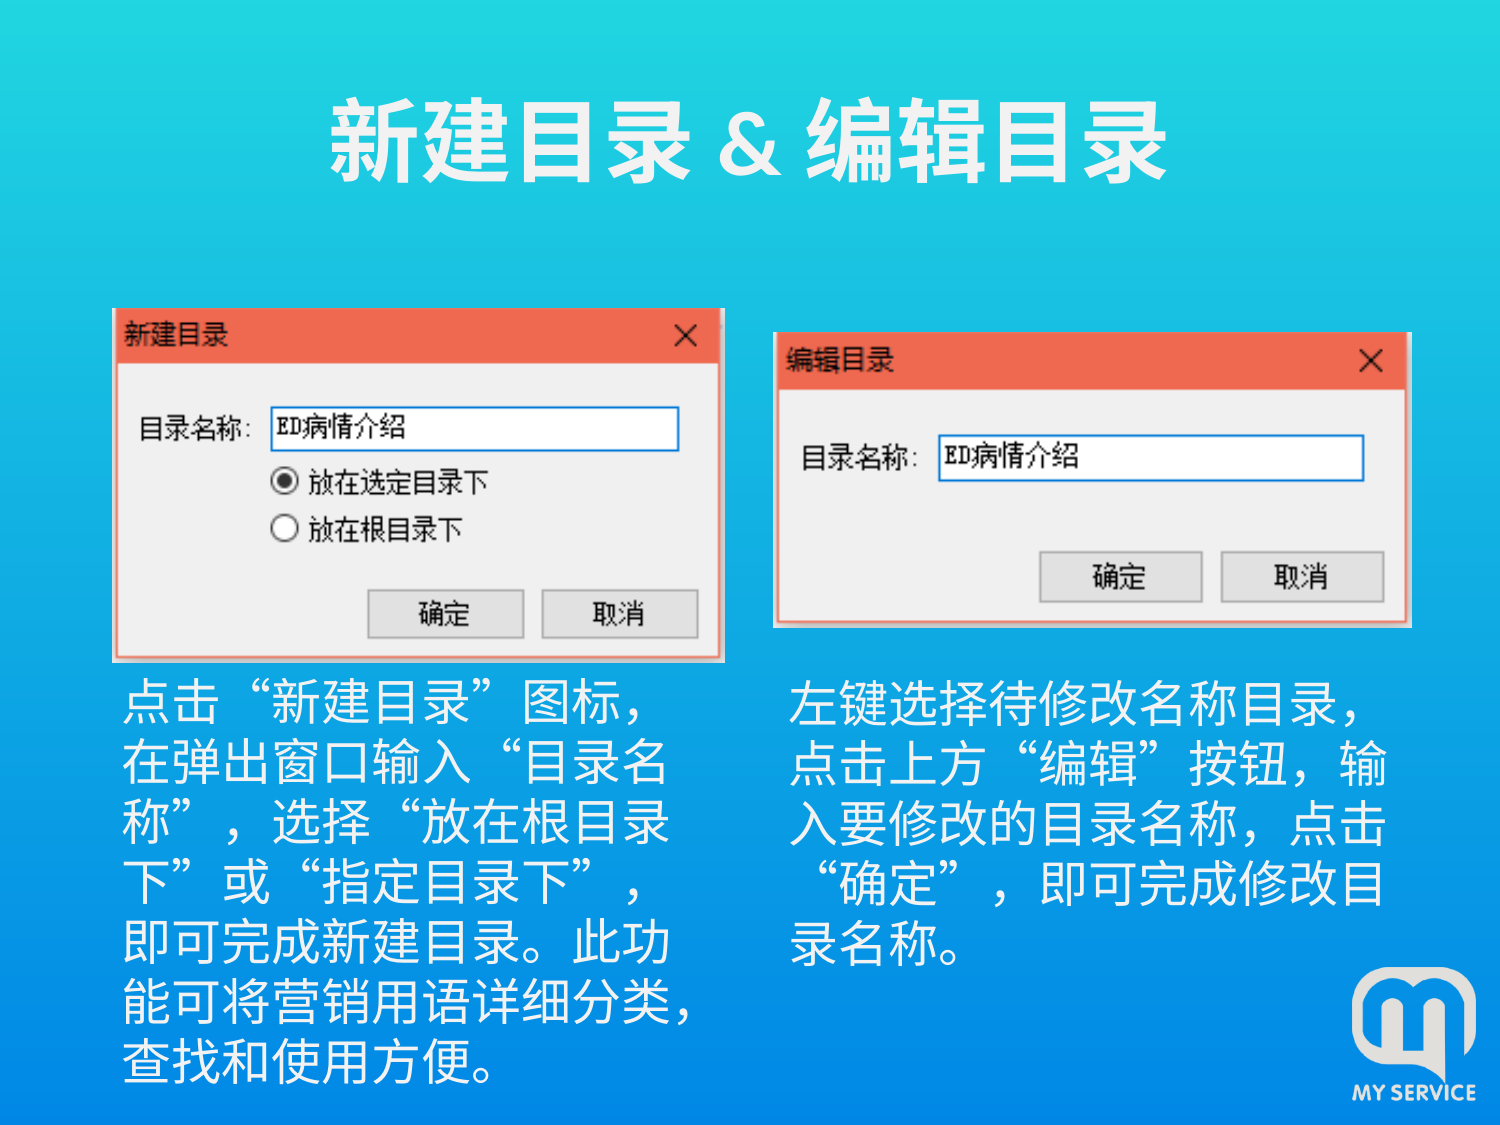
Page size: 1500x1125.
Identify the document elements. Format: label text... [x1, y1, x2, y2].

title 新建目录&编辑目录 [75, 45, 1425, 233]
text_box 点击“新建目录”图标，在弹出窗口输入“目录名称”，选择“放在根目录下”或“指定目录下”，即可完成新建目录。此功能可将营销用语详细分类，查找和使用方便。 [107, 667, 720, 1098]
picture [1352, 967, 1476, 1107]
text_box 左键选择待修改名称目录，点击上方“编辑”按钮，输入要修改的目录名称，点击“确定”，即可完成修改目录名称。 [773, 665, 1412, 980]
picture [0, 308, 1500, 662]
